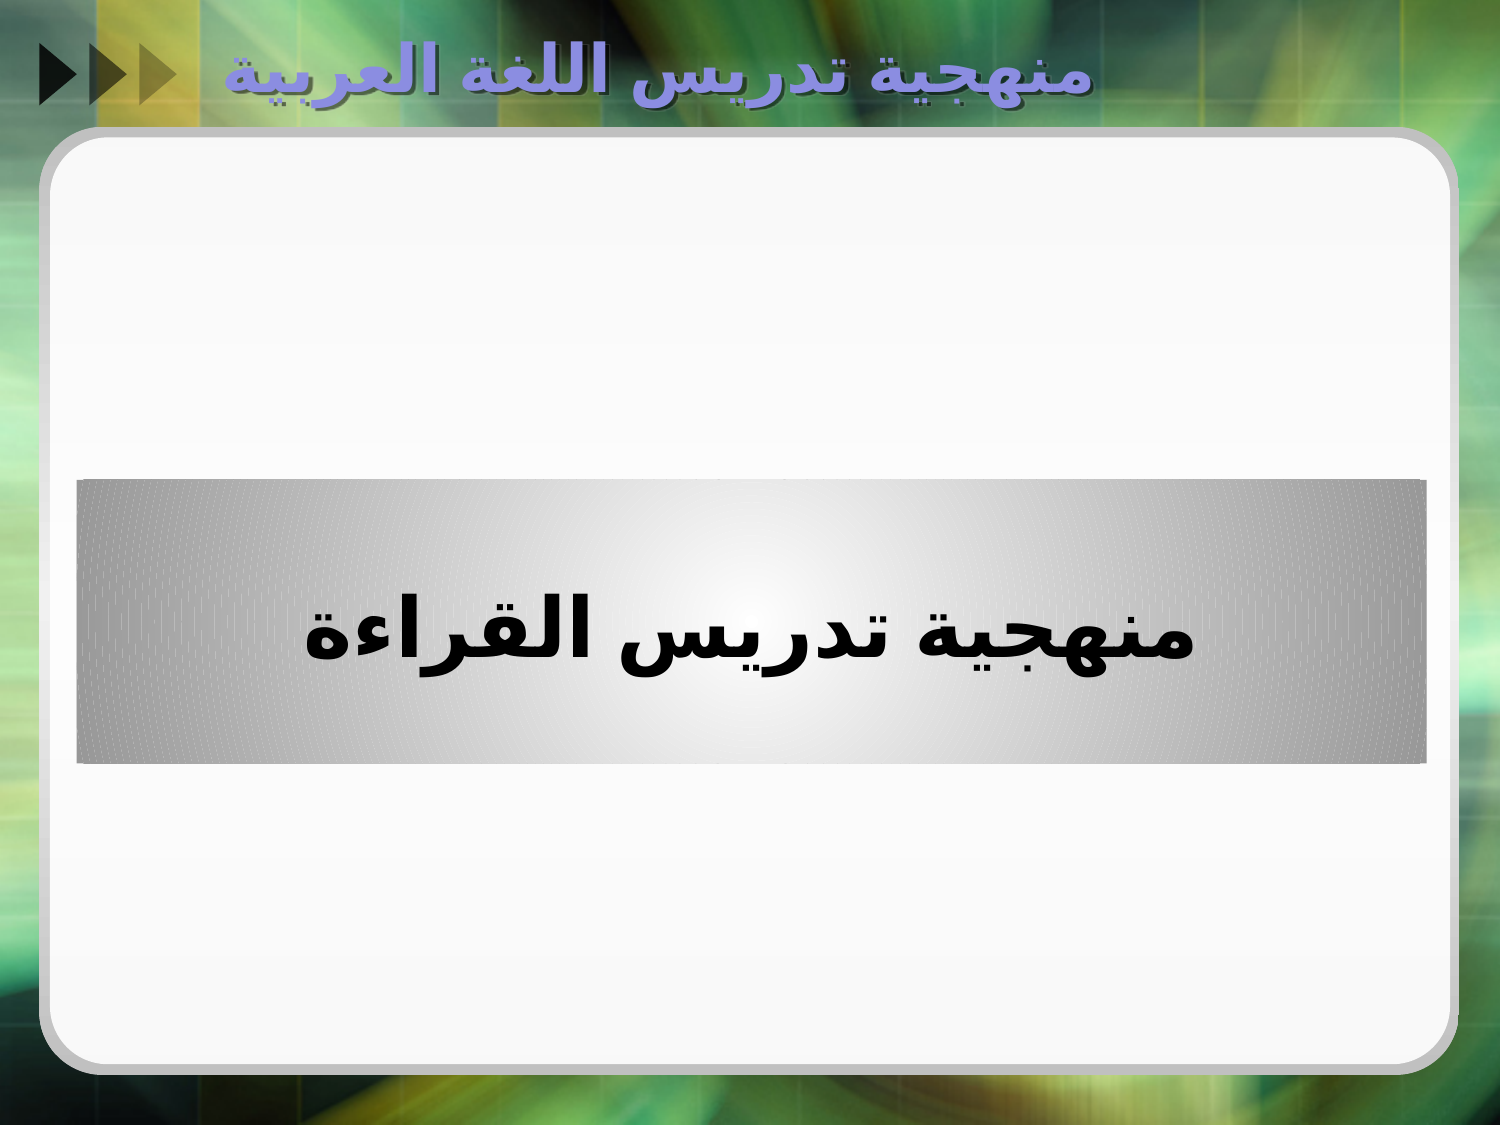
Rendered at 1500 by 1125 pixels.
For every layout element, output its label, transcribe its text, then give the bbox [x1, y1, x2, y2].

title منهجية تدريس اللغة العربية [206, 19, 1457, 112]
list منهجية تدريس القراءة [76, 479, 1427, 764]
picture [0, 0, 1500, 1125]
